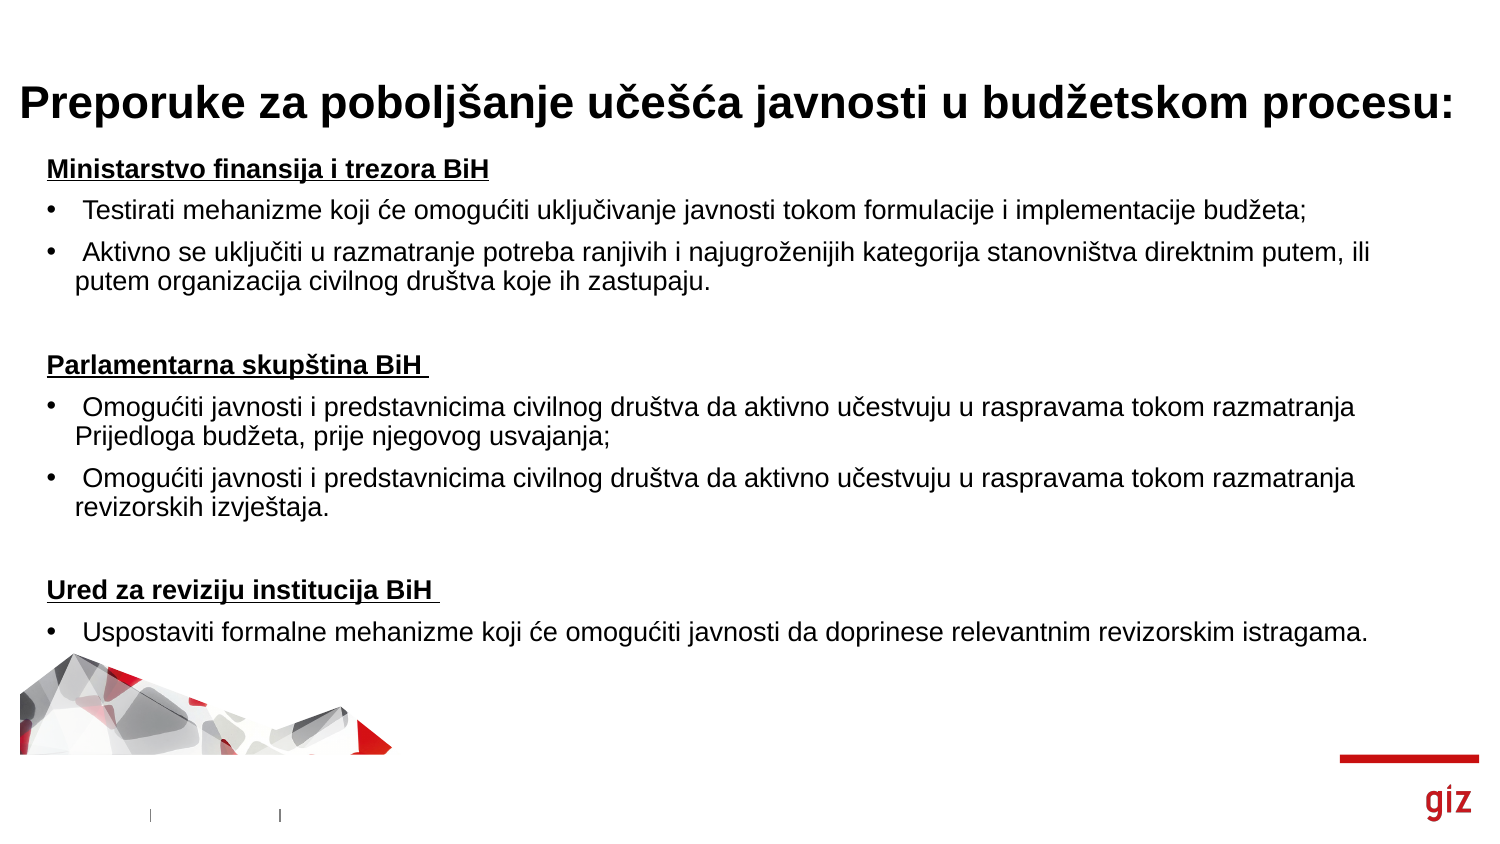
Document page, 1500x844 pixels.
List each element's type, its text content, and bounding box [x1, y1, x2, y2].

title Preporuke za poboljšanje učešća javnosti u budžetskom procesu: [0, 39, 1500, 129]
list Ministarstvo finansija i trezora BiH Testirati mehanizme koji će omogućiti uključivanje javnosti tokom formulacije i implementacije budžeta; Aktivno se uključiti u razmatranje potreba ranjivih i najugroženijih kategorija stanovništva direktnim putem, ili putem organizacija civilnog društva koje ih zastupaju. Parlamentarna skupština BiH Omogućiti javnosti i predstavnicima civilnog društva da aktivno učestvuju u raspravama tokom razmatranja Prijedloga budžeta, prije njegovog usvajanja; Omogućiti javnosti i predstavnicima civilnog društva da aktivno učestvuju u raspravama tokom razmatranja revizorskih izvještaja. Ured za reviziju institucija BiH Uspostaviti formalne mehanizme koji će omogućiti javnosti da doprinese relevantnim revizorskim istragama. [46, 154, 1454, 670]
picture [20, 670, 65, 755]
picture [104, 670, 335, 755]
picture [1425, 783, 1477, 823]
picture [341, 706, 401, 755]
